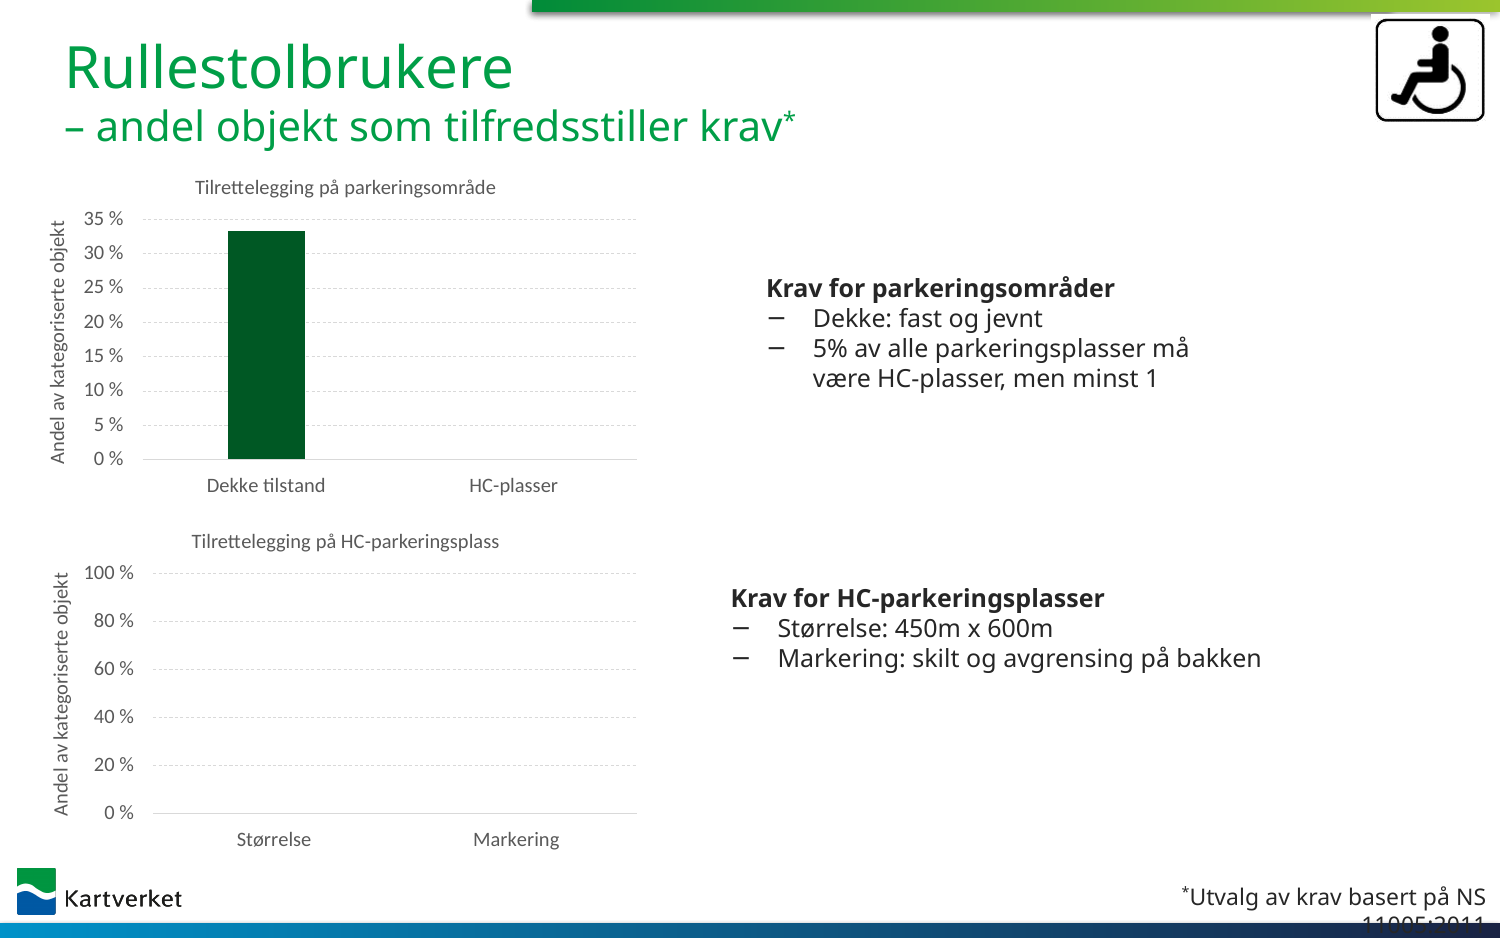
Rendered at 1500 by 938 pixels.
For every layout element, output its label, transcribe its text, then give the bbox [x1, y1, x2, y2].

picture [41, 166, 650, 505]
picture [41, 520, 650, 859]
text_box Krav for HC-parkeringsplasser Størrelse: 450m x 600m Markering: skilt og avgrensing på bakken [715, 574, 1278, 680]
text_box *Utvalg av krav basert på NS 11005:2011 [1068, 873, 1500, 938]
text_box Rullestolbrukere – andel objekt som tilfredsstiller krav* [49, 23, 1431, 158]
picture [1371, 13, 1491, 127]
text_box Krav for parkeringsområder Dekke: fast og jevnt 5% av alle parkeringsplasser må være HC-plasser, men minst 1 [751, 264, 1232, 400]
